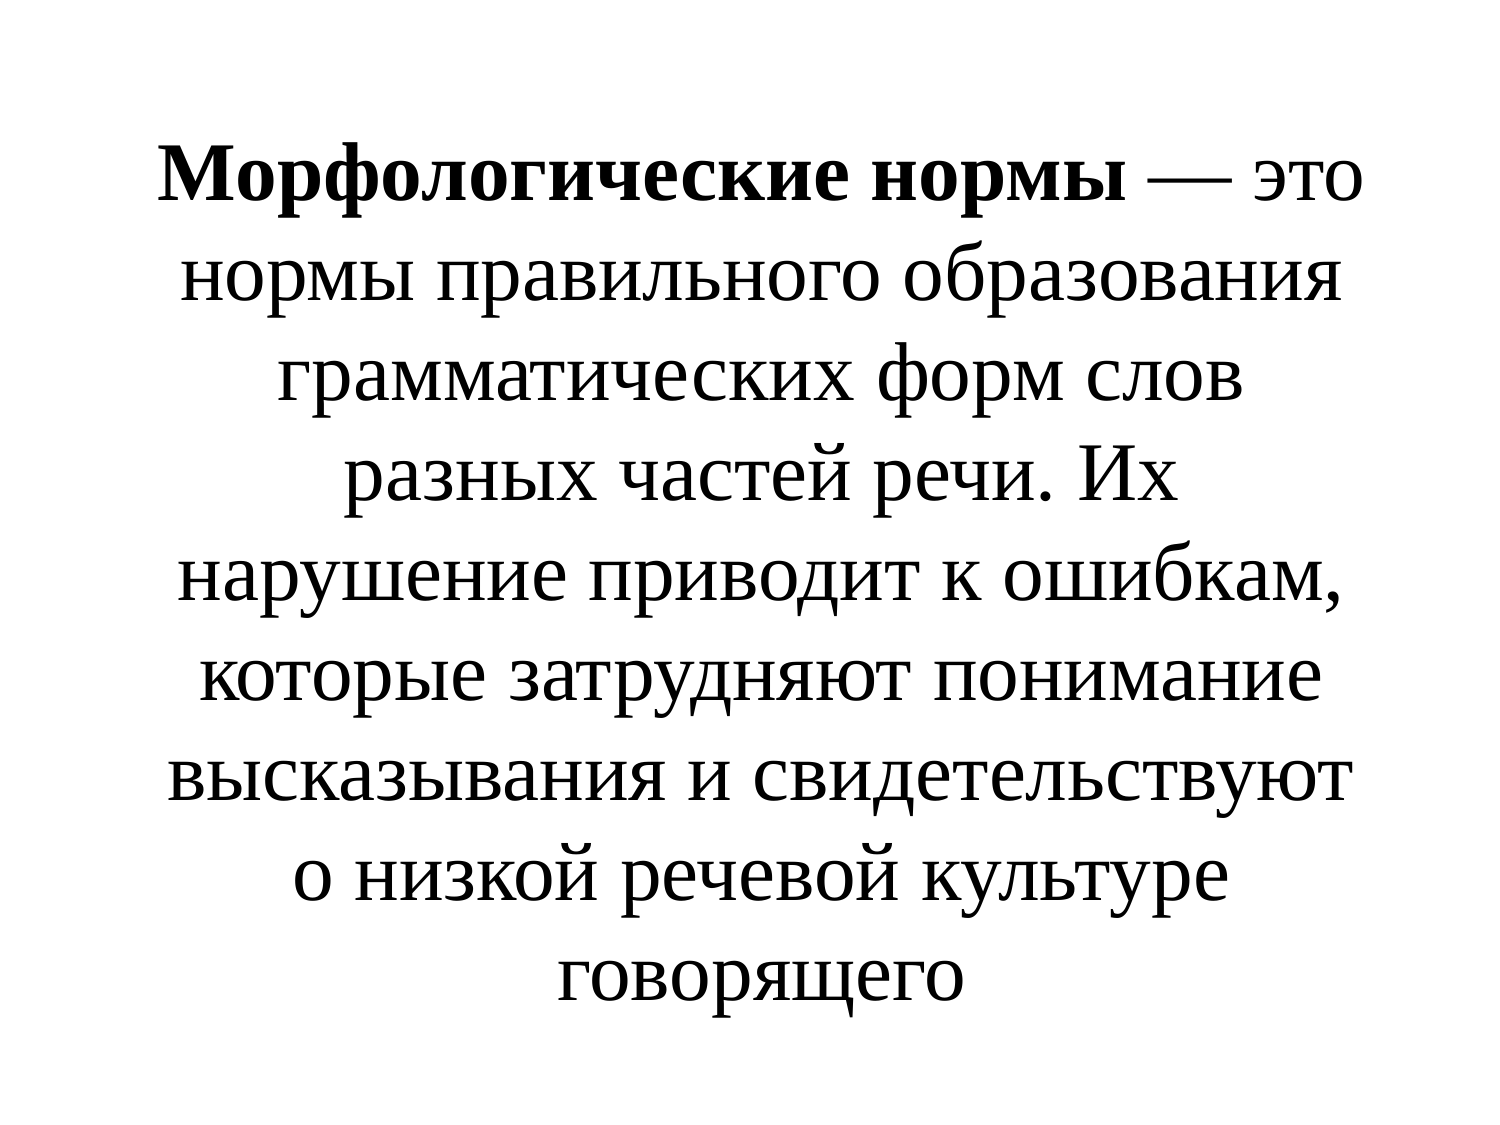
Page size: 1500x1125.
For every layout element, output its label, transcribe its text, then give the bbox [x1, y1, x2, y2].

subtitle Морфологические нормы — это нормы правильного образования грамматических форм слов разных частей речи. Их нарушение приводит к ошибкам, которые затрудняют понимание высказывания и свидетельствуют о низкой речевой культуре говорящего [140, 117, 1383, 925]
